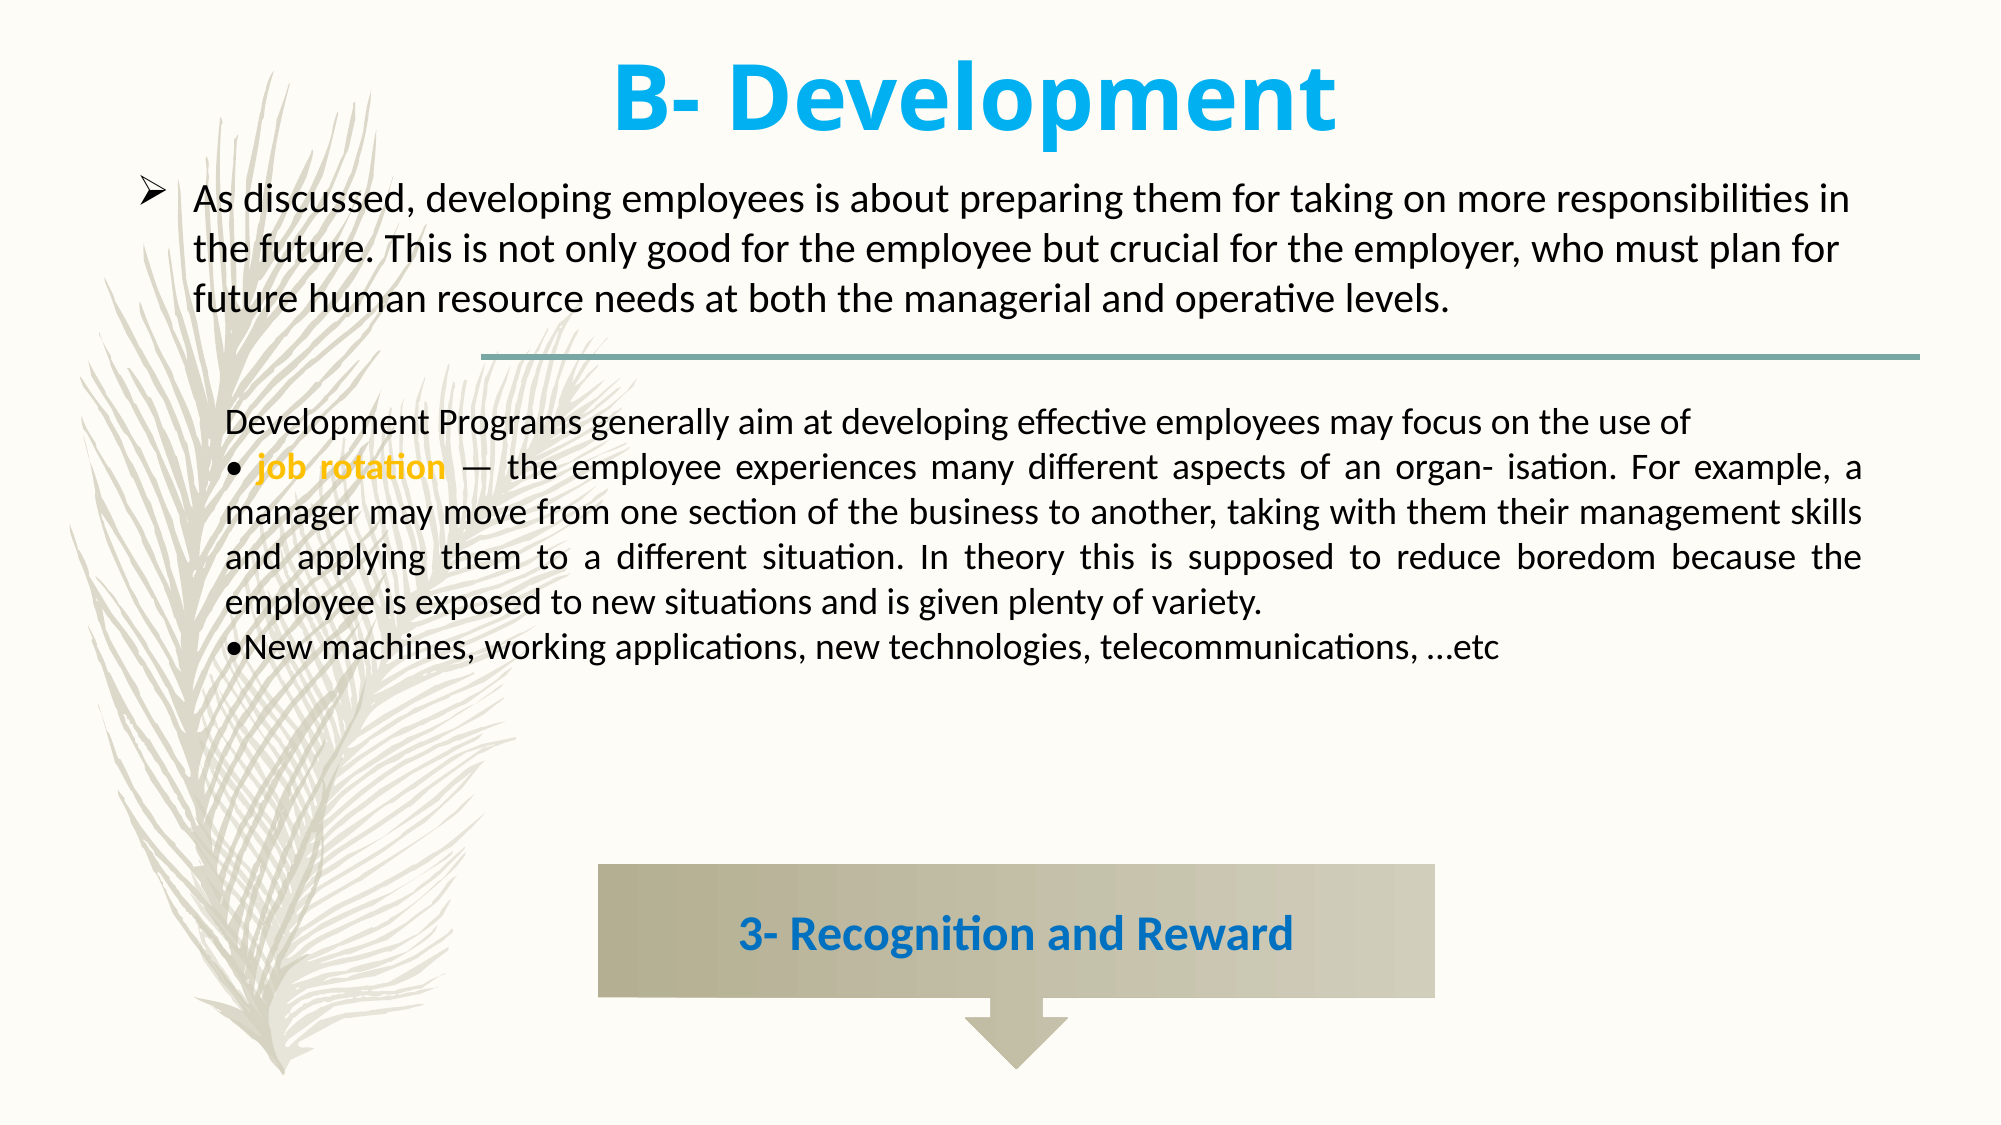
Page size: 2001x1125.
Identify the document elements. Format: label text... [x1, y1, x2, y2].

text_box As discussed, developing employees is about preparing them for taking on more responsibilities in the future. This is not only good for the employee but crucial for the employer, who must plan for future human resource needs at both the managerial and operative levels. [122, 163, 1880, 329]
text_box 3- Recognition and Reward [597, 864, 1436, 1070]
text_box Development Programs generally aim at developing effective employees may focus on the use of • job rotation — the employee experiences many different aspects of an organ- isation. For example, a manager may move from one section of the business to another, taking with them their management skills and applying them to a different situation. In theory this is supposed to reduce boredom because the employee is exposed to new situations and is given plenty of variety. •New machines, working applications, new technologies, telecommunications, …etc [209, 389, 1880, 675]
title B- Development [70, 31, 1880, 354]
